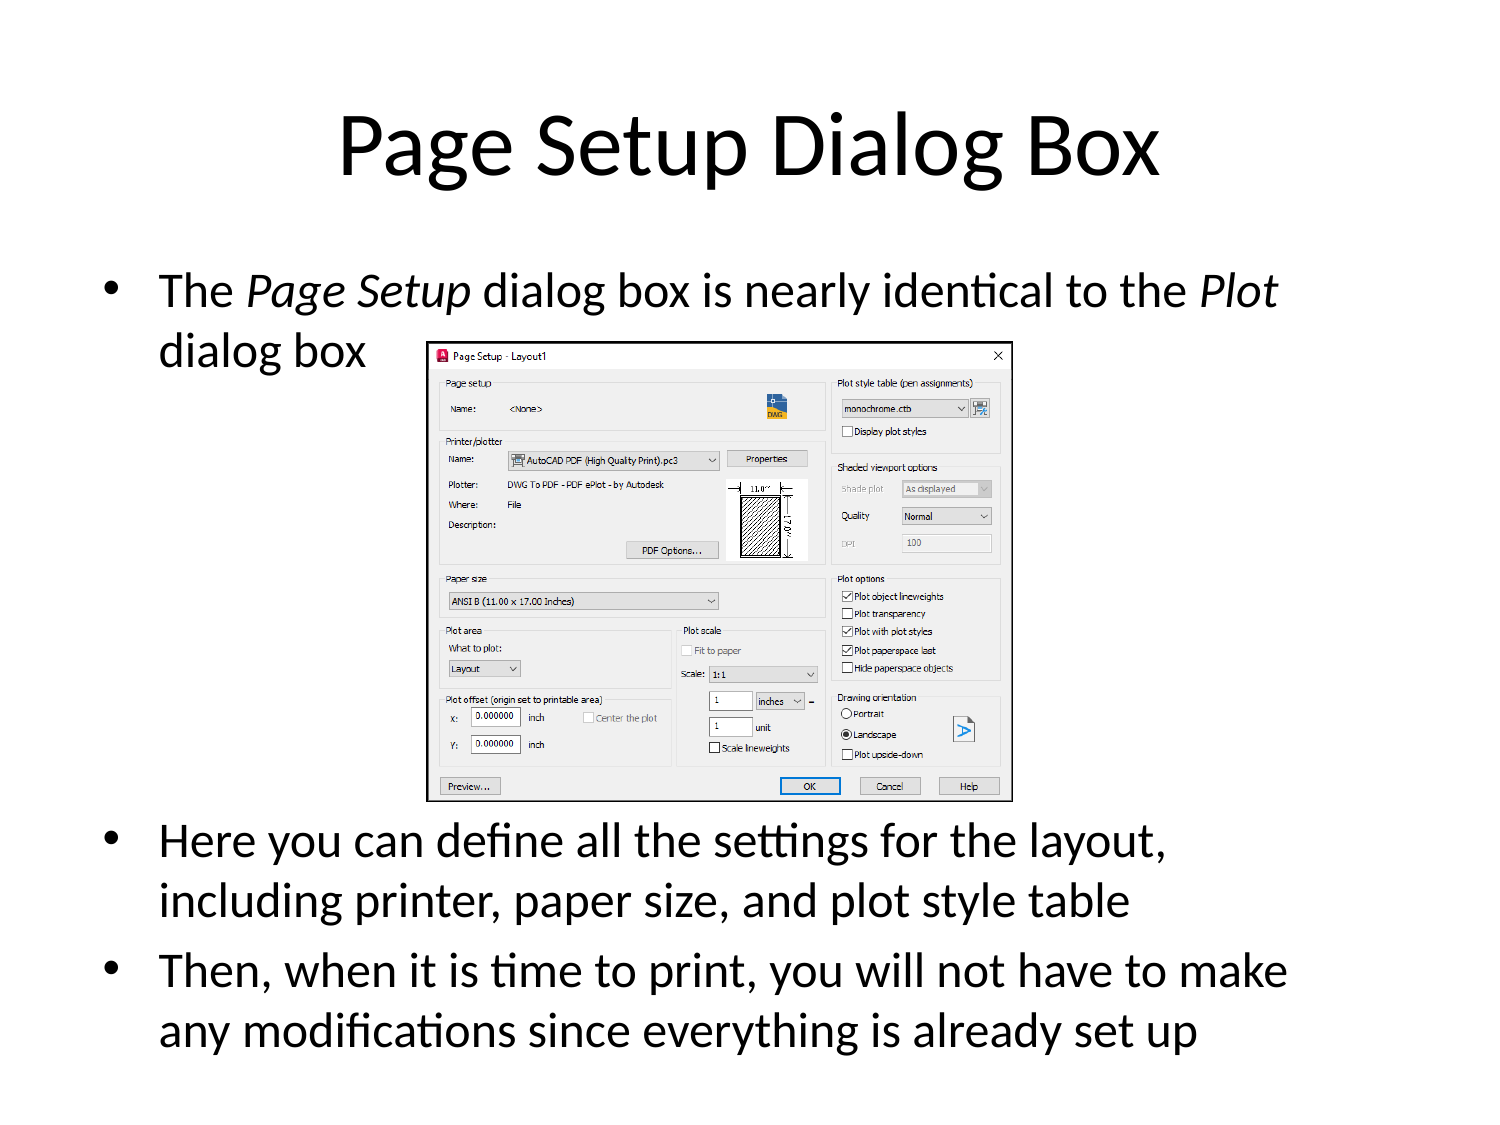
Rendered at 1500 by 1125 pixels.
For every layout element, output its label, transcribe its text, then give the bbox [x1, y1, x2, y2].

picture [425, 340, 1013, 802]
title Page Setup Dialog Box [75, 45, 1425, 233]
list The Page Setup dialog box is nearly identical to the Plot dialog box Here you can define all the settings for the layout, including printer, paper size, and plot style table Then, when it is time to print, you will not have to make any modifications since everything is already set up [87, 249, 1313, 1088]
